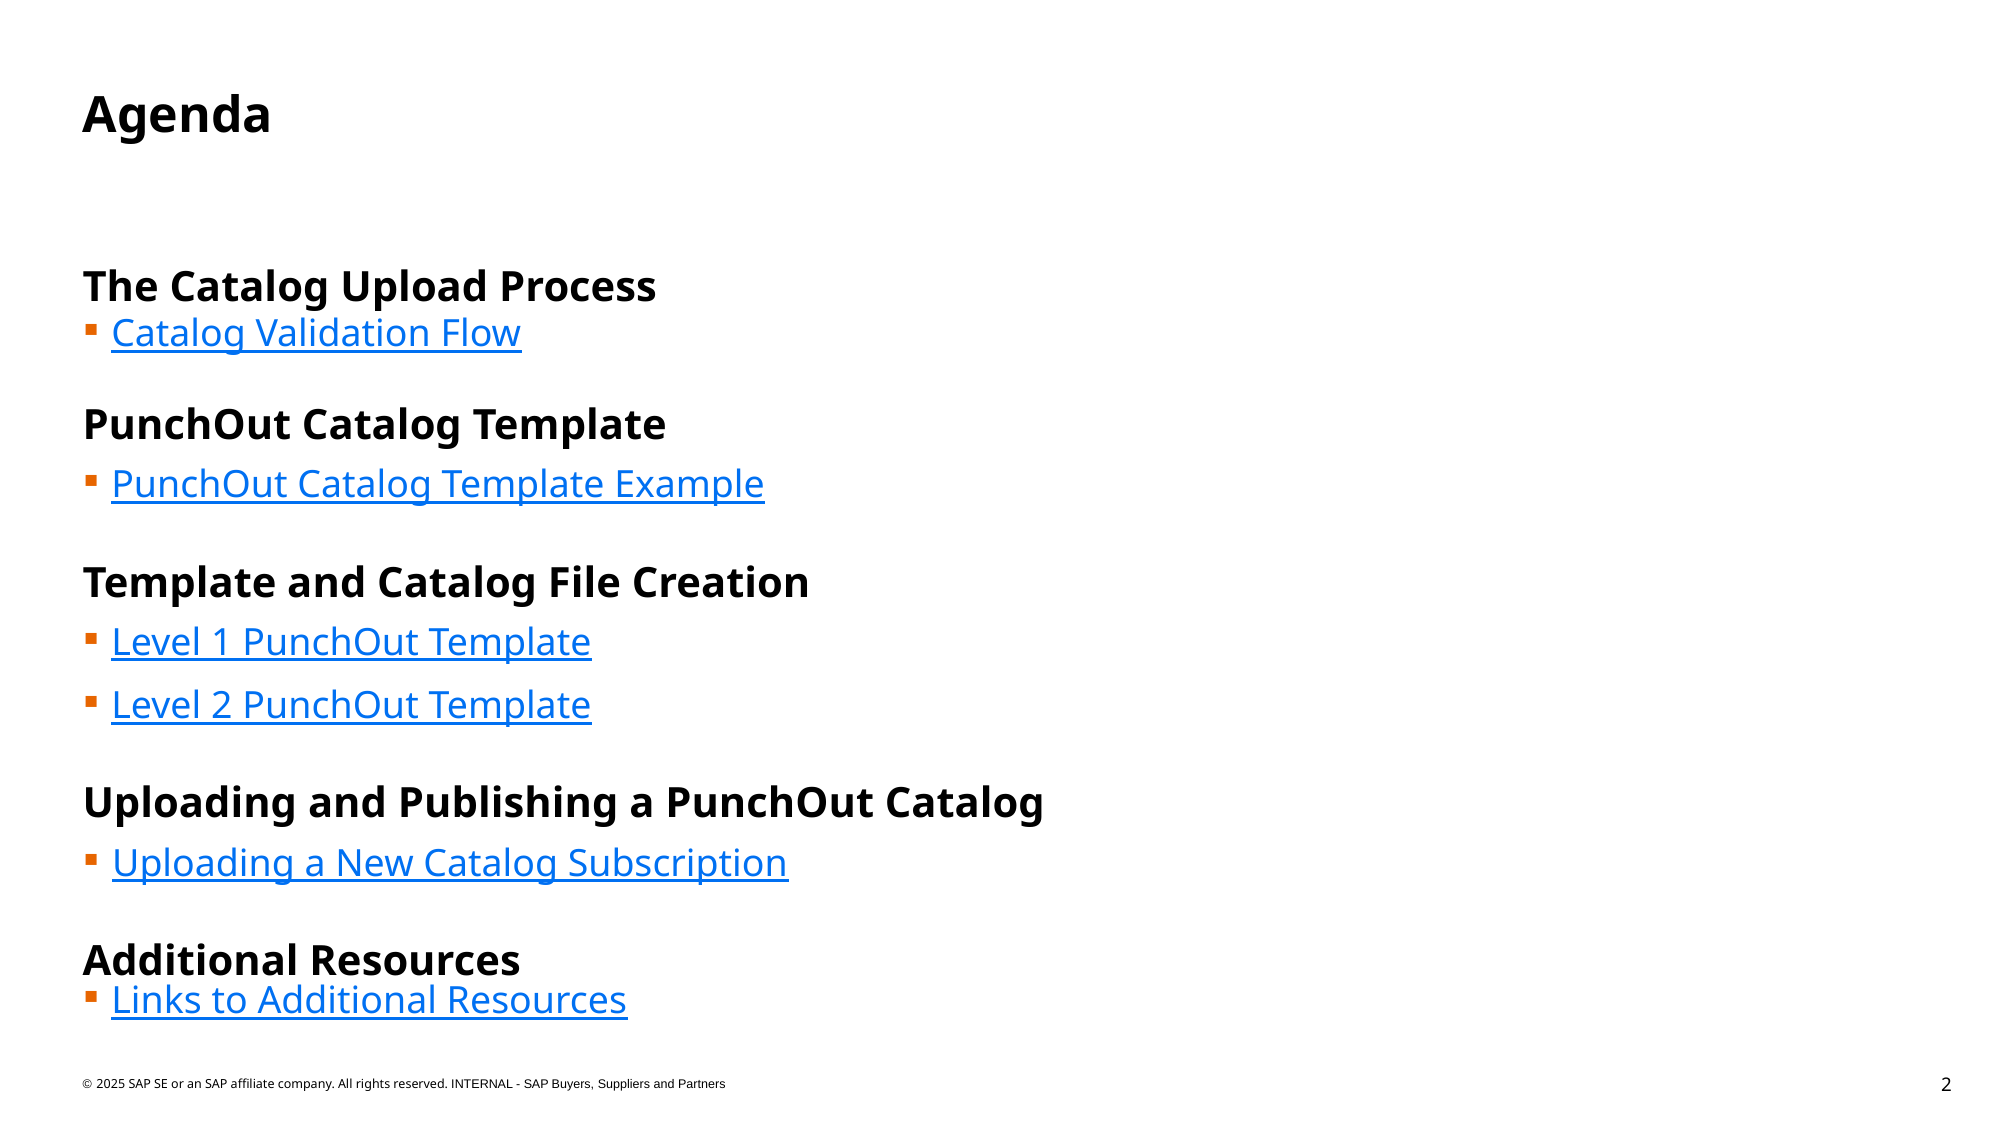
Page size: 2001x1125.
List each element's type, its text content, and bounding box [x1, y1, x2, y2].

title Agenda [82, 82, 1918, 144]
list The Catalog Upload Process Catalog Validation Flow PunchOut Catalog Template PunchOut Catalog Template Example Template and Catalog File Creation Level 1 PunchOut Template Level 2 PunchOut Template Uploading and Publishing a PunchOut Catalog Uploading a New Catalog Subscription Additional Resources Links to Additional Resources [82, 259, 1918, 1041]
